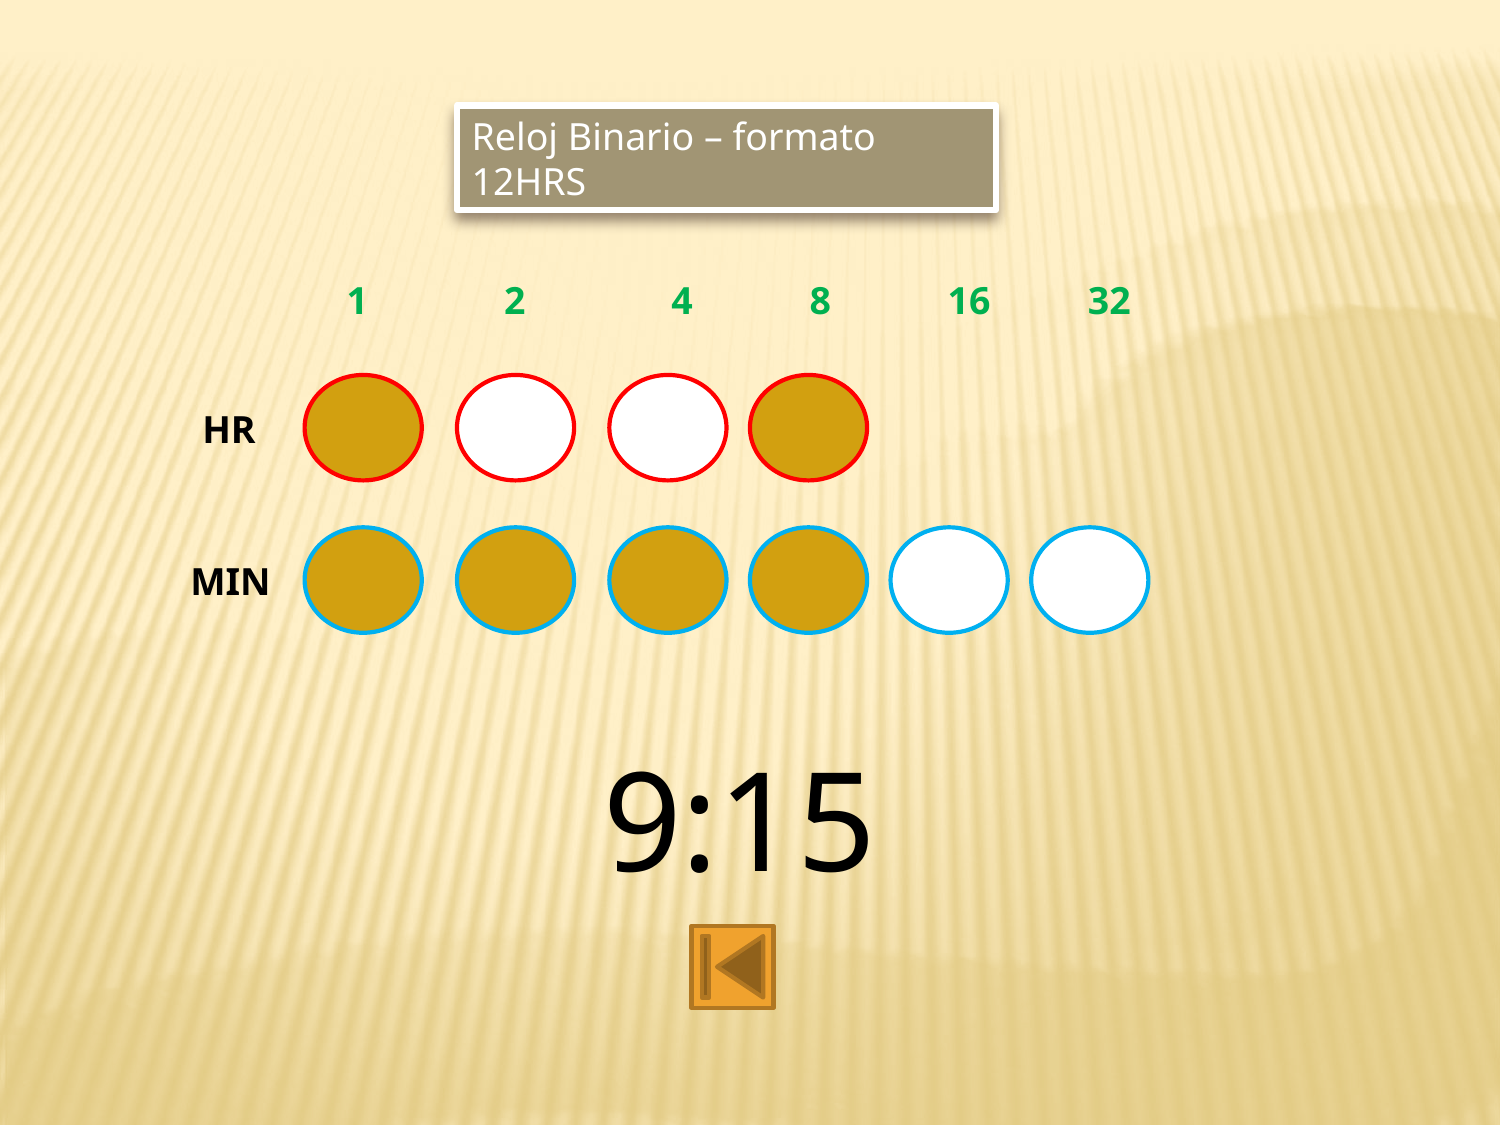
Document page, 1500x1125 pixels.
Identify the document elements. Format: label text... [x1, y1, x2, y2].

text_box Reloj Binario – formato 12HRS [454, 102, 999, 213]
text_box [888, 525, 1010, 635]
text_box HR [187, 398, 282, 459]
text_box [302, 525, 424, 635]
text_box MIN [175, 550, 293, 611]
text_box [1029, 525, 1151, 635]
text_box [454, 372, 577, 483]
text_box [747, 372, 870, 483]
text_box [689, 924, 776, 1010]
text_box [747, 525, 870, 635]
text_box [607, 372, 729, 483]
text_box [302, 372, 424, 483]
text_box 9:15 [588, 726, 892, 907]
text_box [607, 525, 729, 635]
text_box [454, 525, 577, 635]
text_box 1 2 4 8 16 32 [292, 269, 1161, 330]
